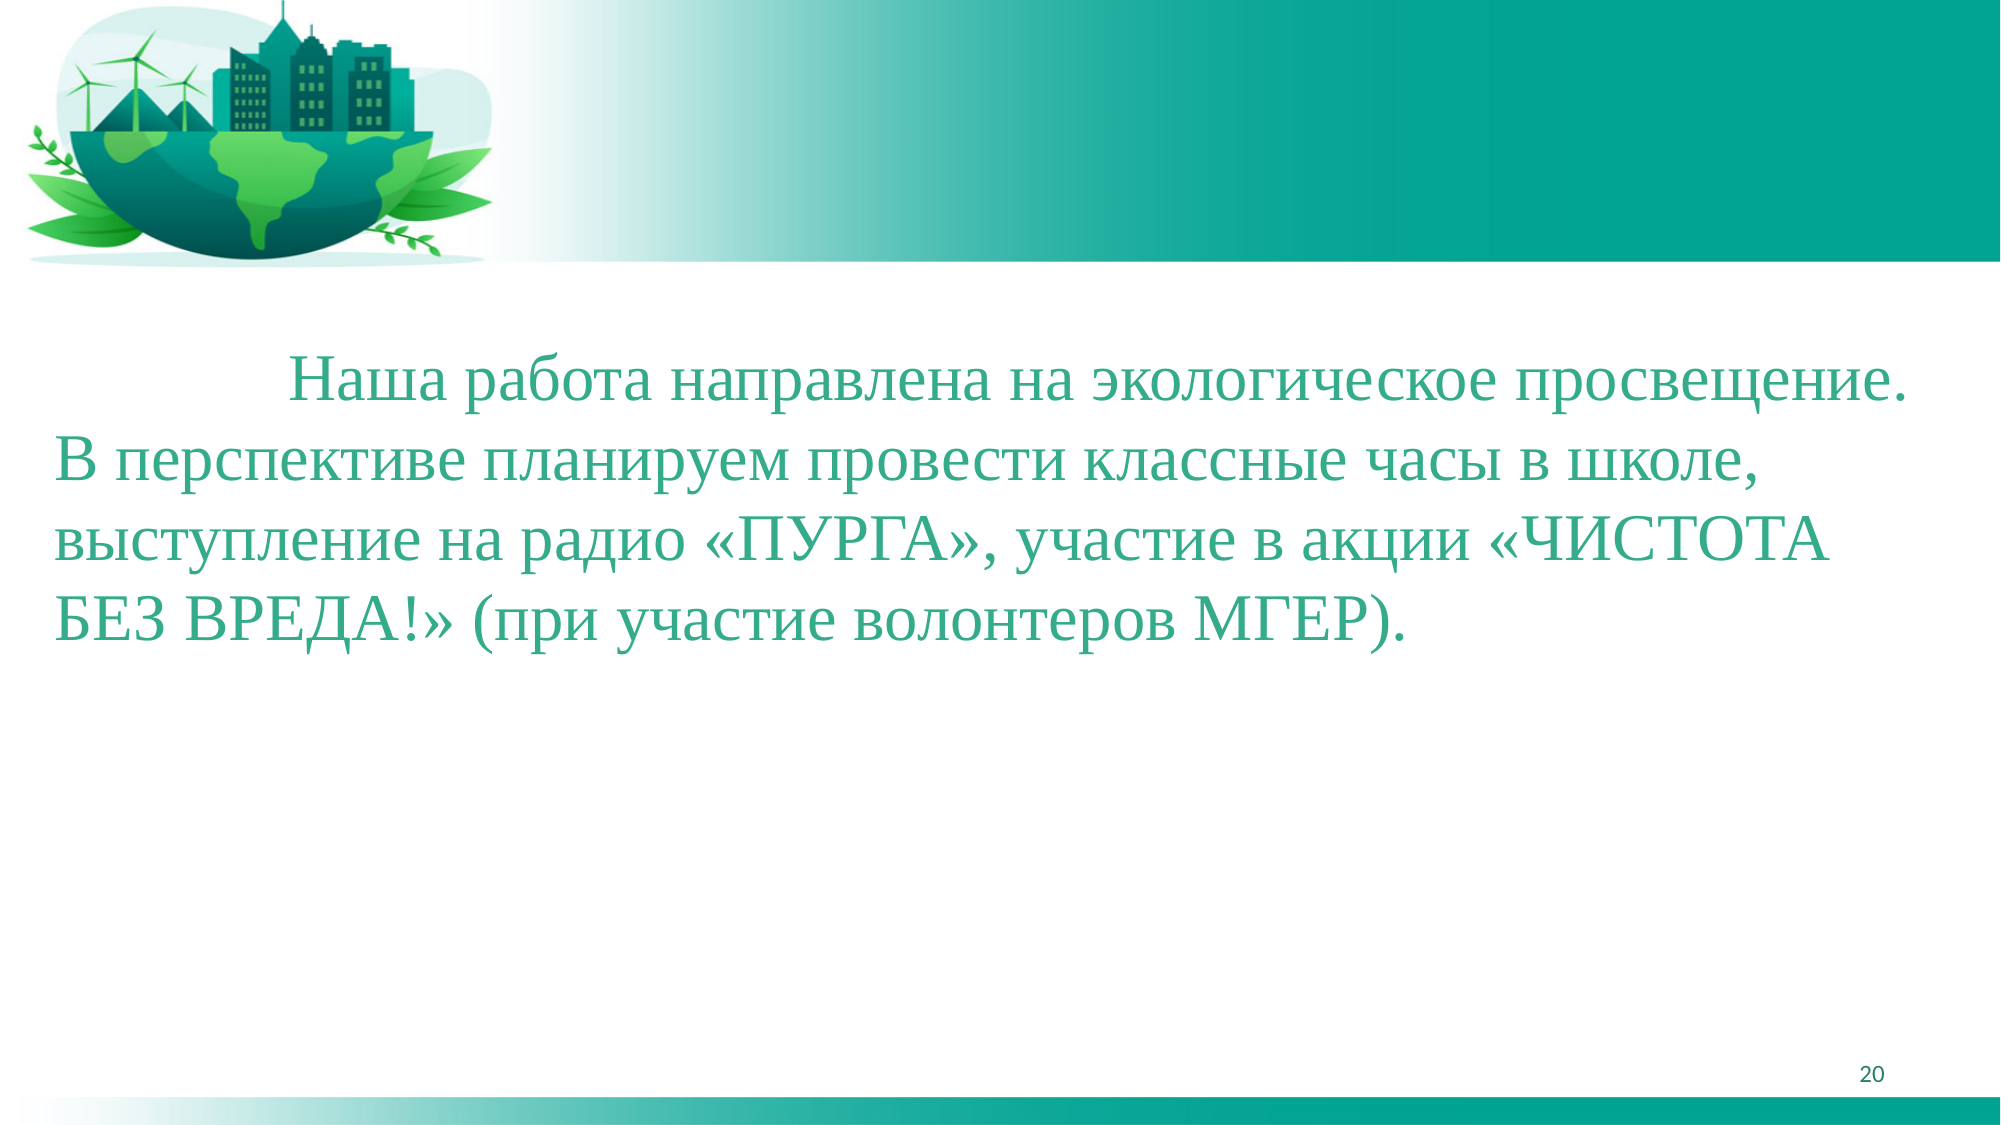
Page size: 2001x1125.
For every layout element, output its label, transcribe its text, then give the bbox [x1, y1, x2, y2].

picture [0, 0, 2001, 1125]
list Наша работа направлена на экологическое просвещение. В перспективе планируем провести классные часы в школе, выступление на радио «ПУРГА», участие в акции «ЧИСТОТА БЕЗ ВРЕДА!» (при участие волонтеров МГЕР). [39, 326, 1961, 1012]
slide_number 20 [1433, 1042, 1900, 1103]
